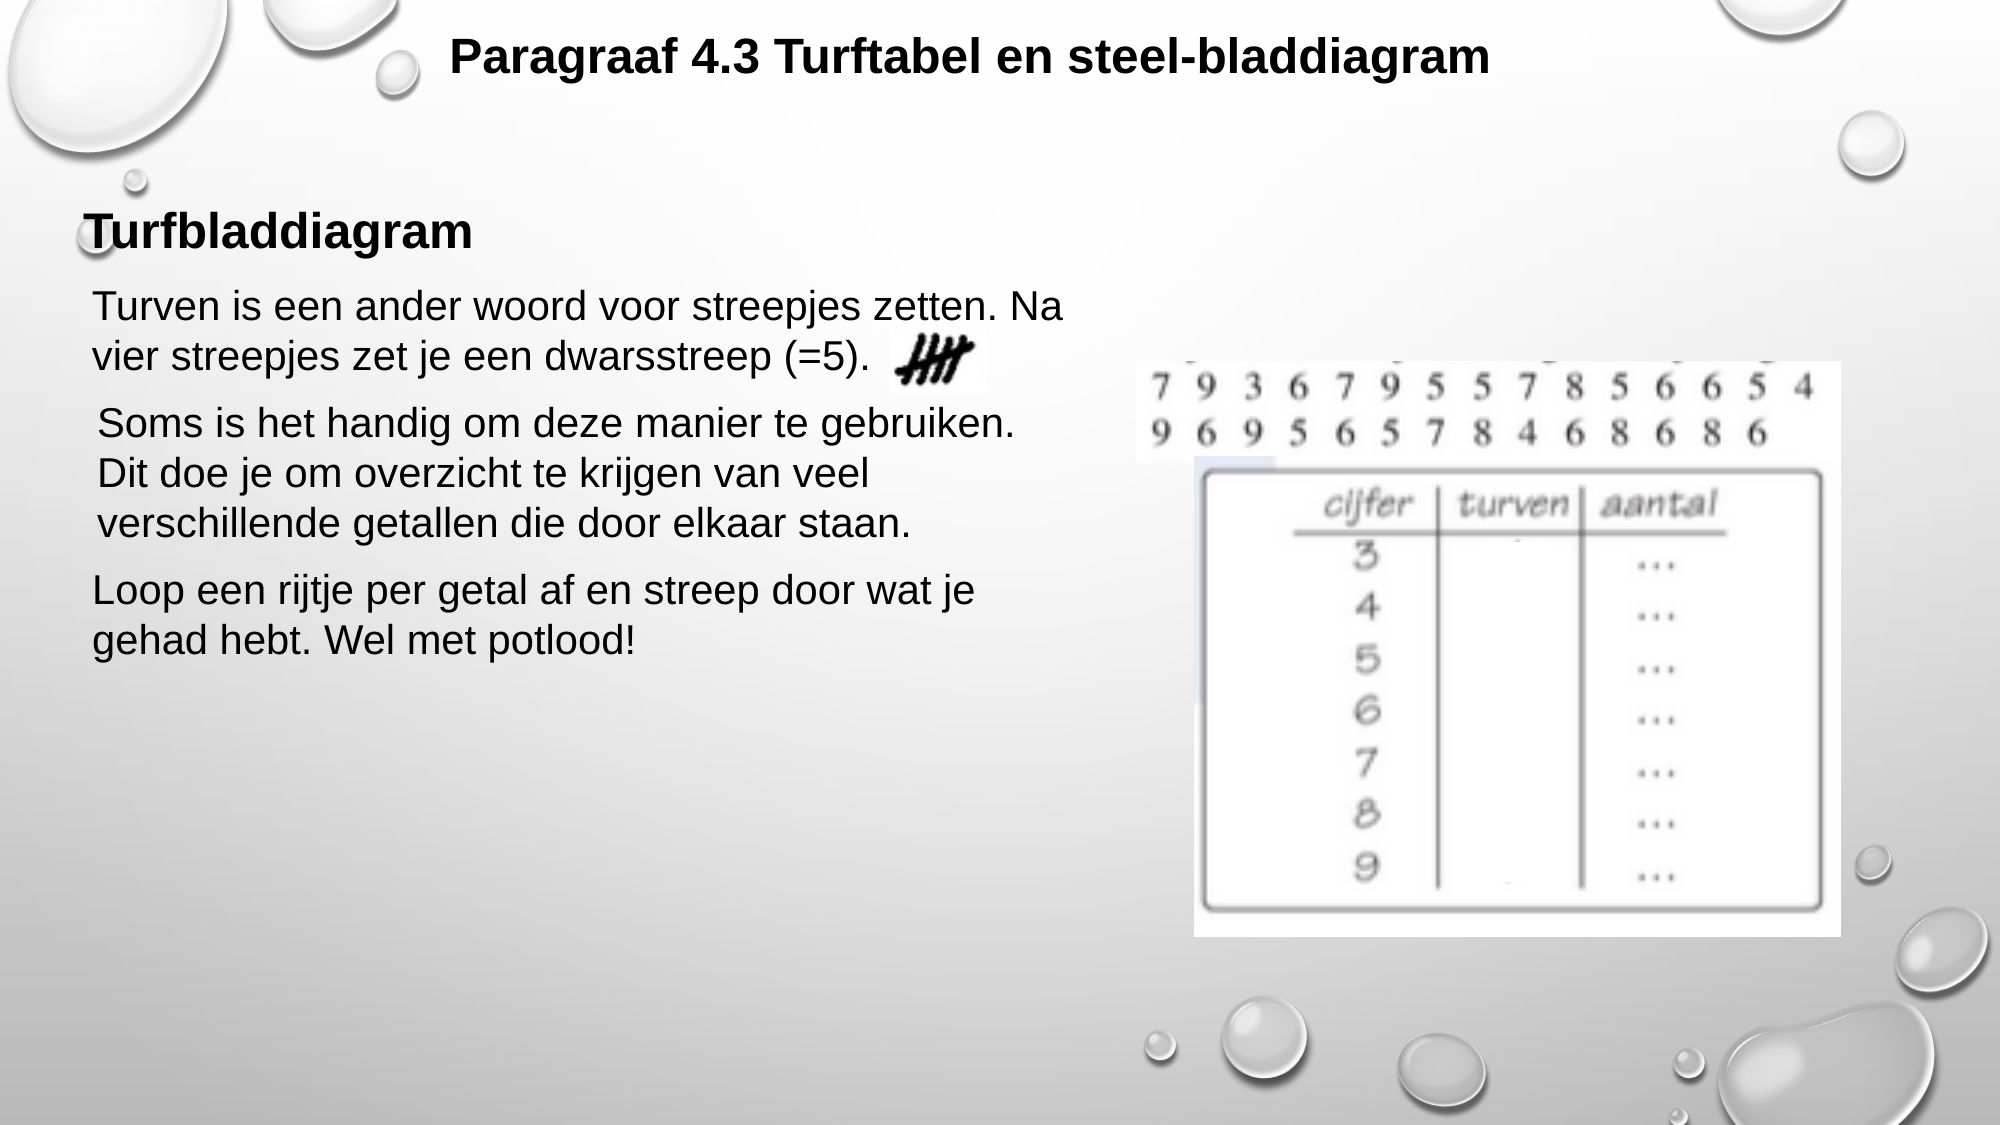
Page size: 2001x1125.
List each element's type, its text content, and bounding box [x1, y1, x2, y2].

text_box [1135, 361, 1841, 937]
text_box Turven is een ander woord voor streepjes zetten. Na vier streepjes zet je een dwarsstreep (=5). [77, 271, 1099, 387]
text_box Paragraaf 4.3 Turftabel en steel-bladdiagram [434, 23, 1644, 130]
text_box Soms is het handig om deze manier te gebruiken. Dit doe je om overzicht te krijgen van veel verschillende getallen die door elkaar staan. [82, 388, 1083, 554]
text_box Turfbladdiagram [68, 191, 521, 267]
text_box Loop een rijtje per getal af en streep door wat je gehad hebt. Wel met potlood! [77, 555, 1078, 671]
picture [0, 0, 2000, 1125]
